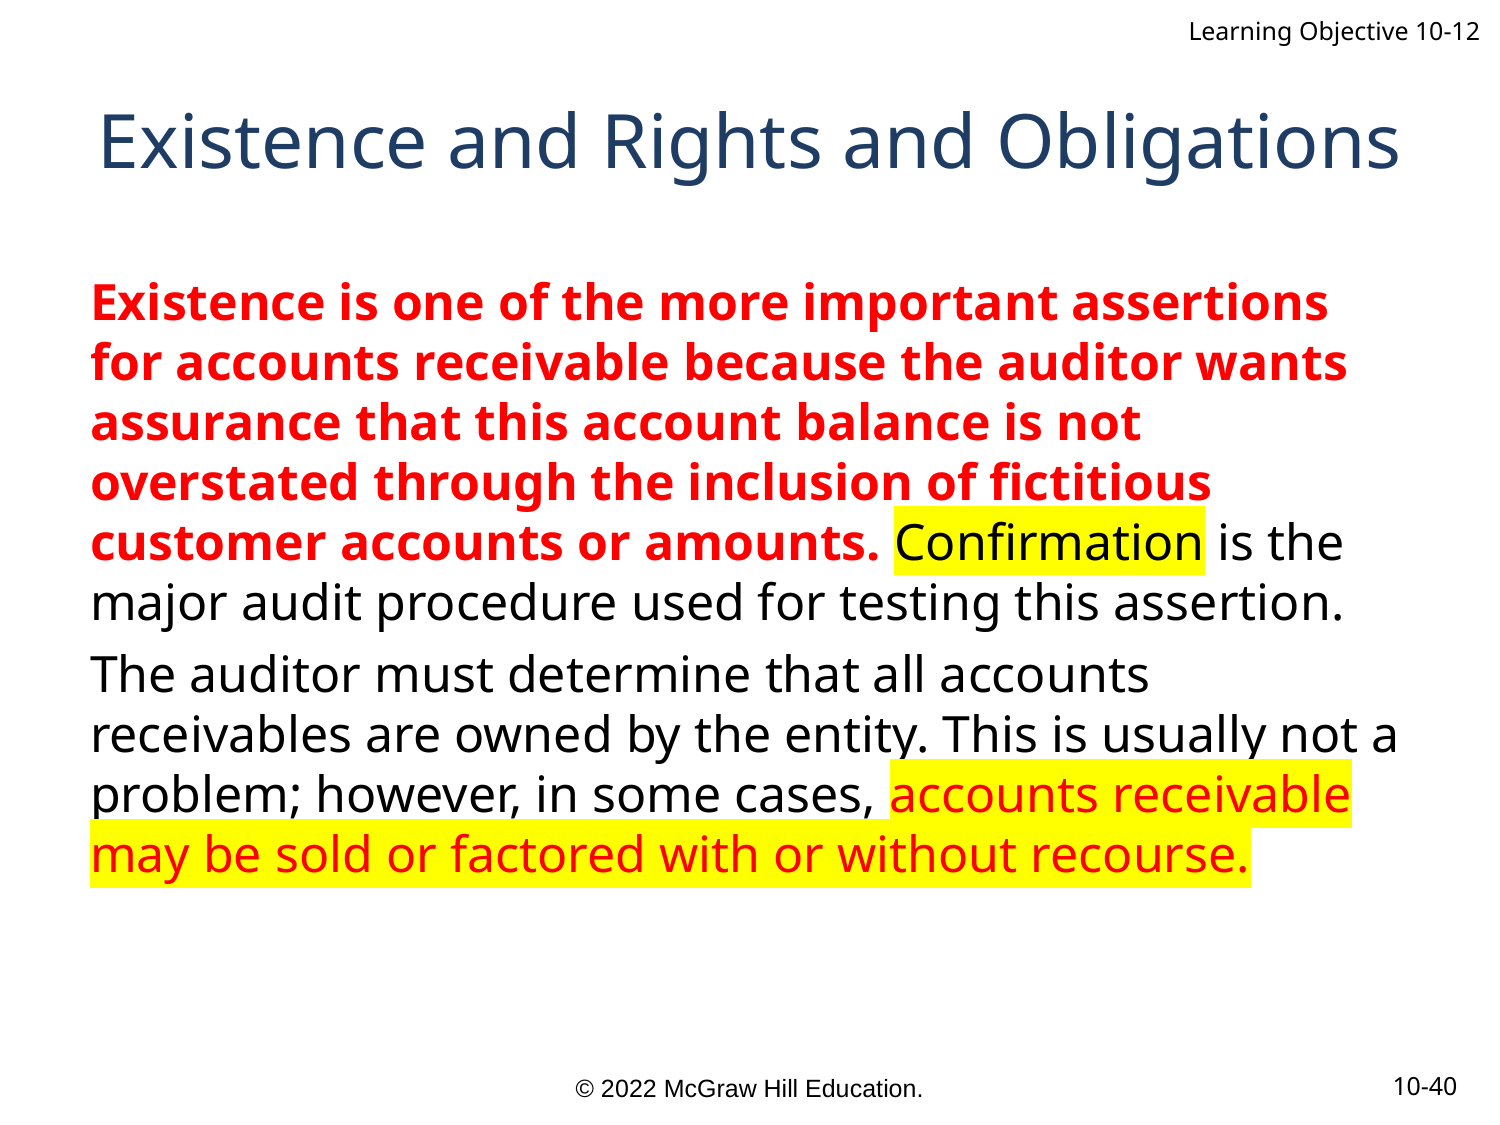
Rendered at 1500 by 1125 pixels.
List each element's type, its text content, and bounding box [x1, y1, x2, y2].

title Existence and Rights and Obligations [75, 45, 1425, 233]
list Existence is one of the more important assertions for accounts receivable because the auditor wants assurance that this account balance is not overstated through the inclusion of fictitious customer accounts or amounts. Confirmation is the major audit procedure used for testing this assertion. The auditor must determine that all accounts receivables are owned by the entity. This is usually not a problem; however, in some cases, accounts receivable may be sold or factored with or without recourse. [75, 262, 1425, 1050]
list Learning Objective 10-12 [908, 1, 1496, 60]
